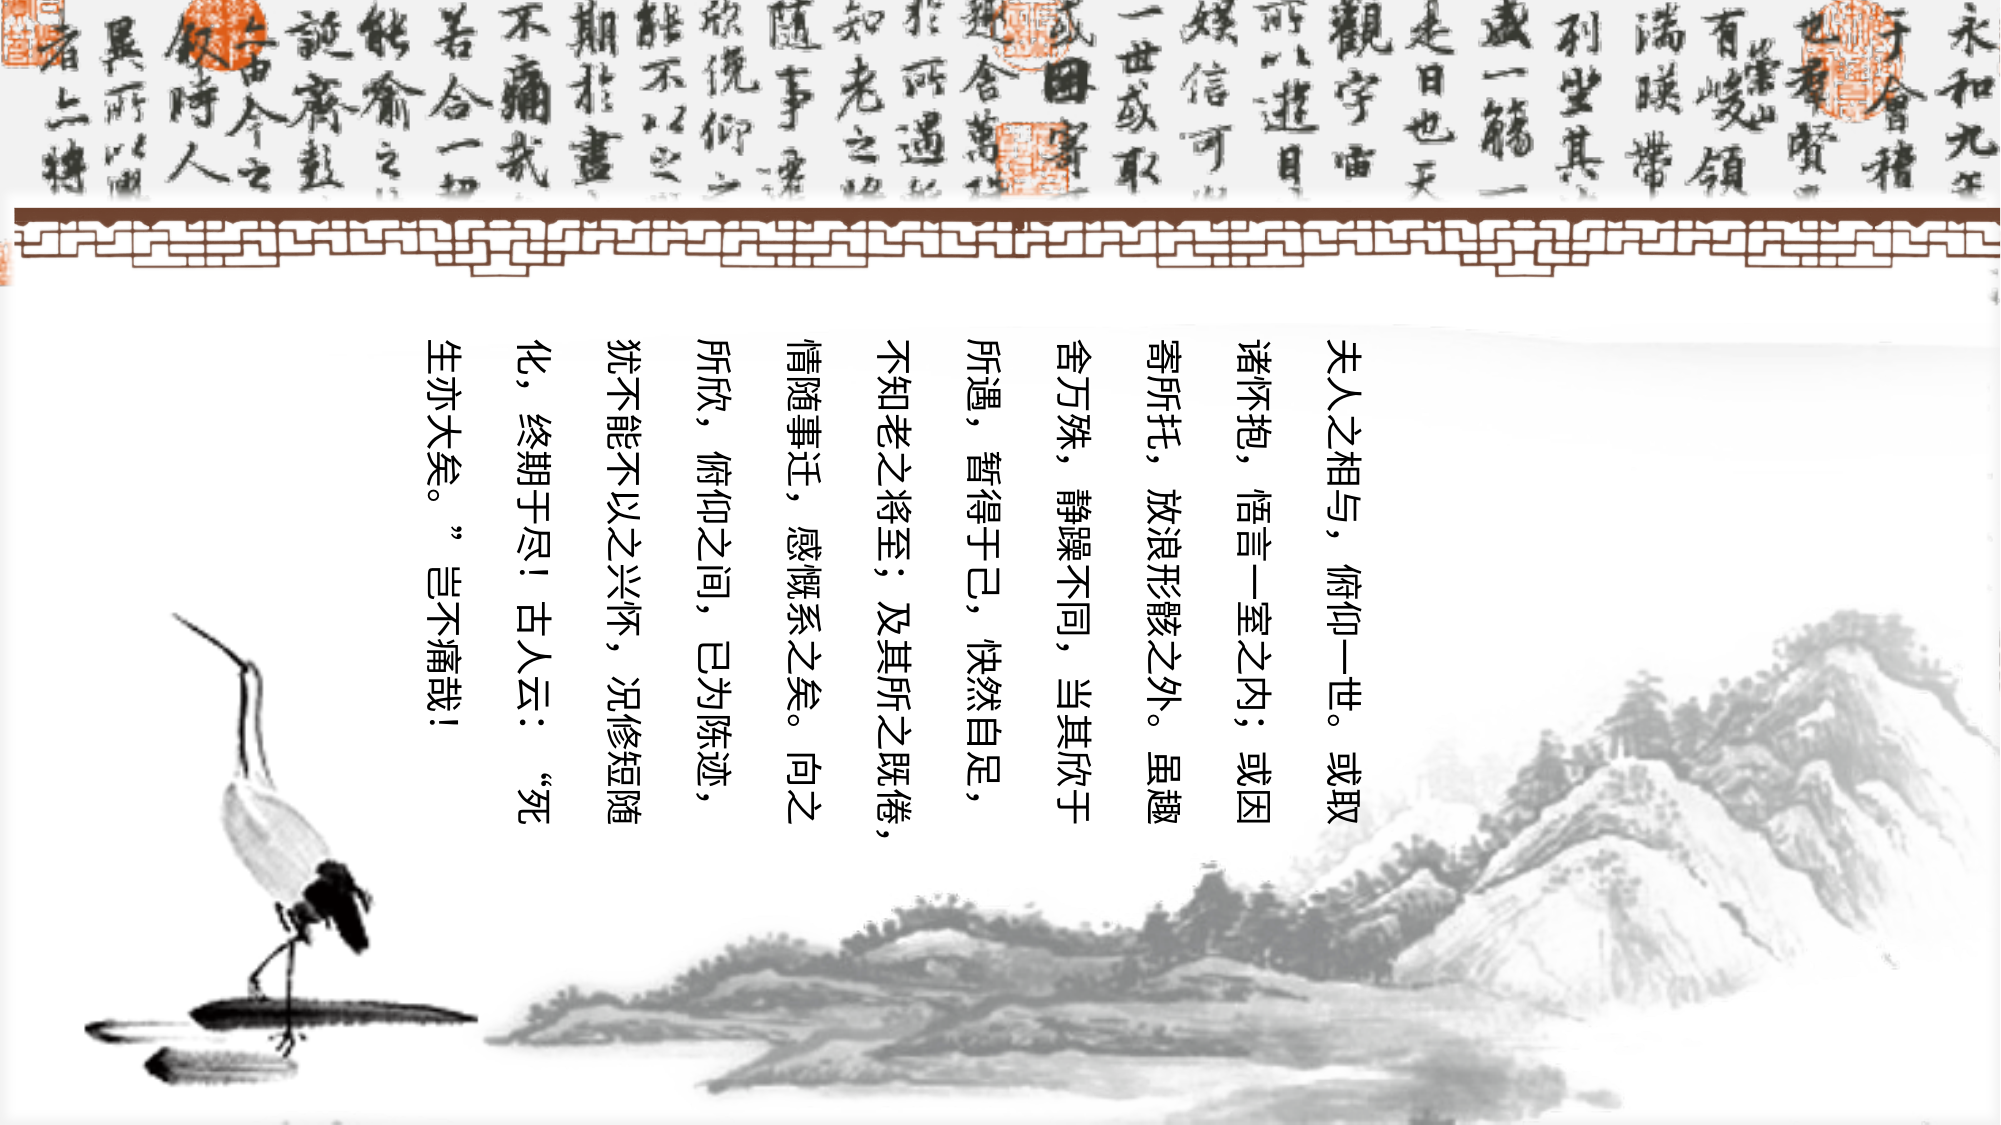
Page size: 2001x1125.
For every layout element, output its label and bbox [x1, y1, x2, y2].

picture [0, 0, 2001, 151]
picture [33, 323, 2000, 1125]
